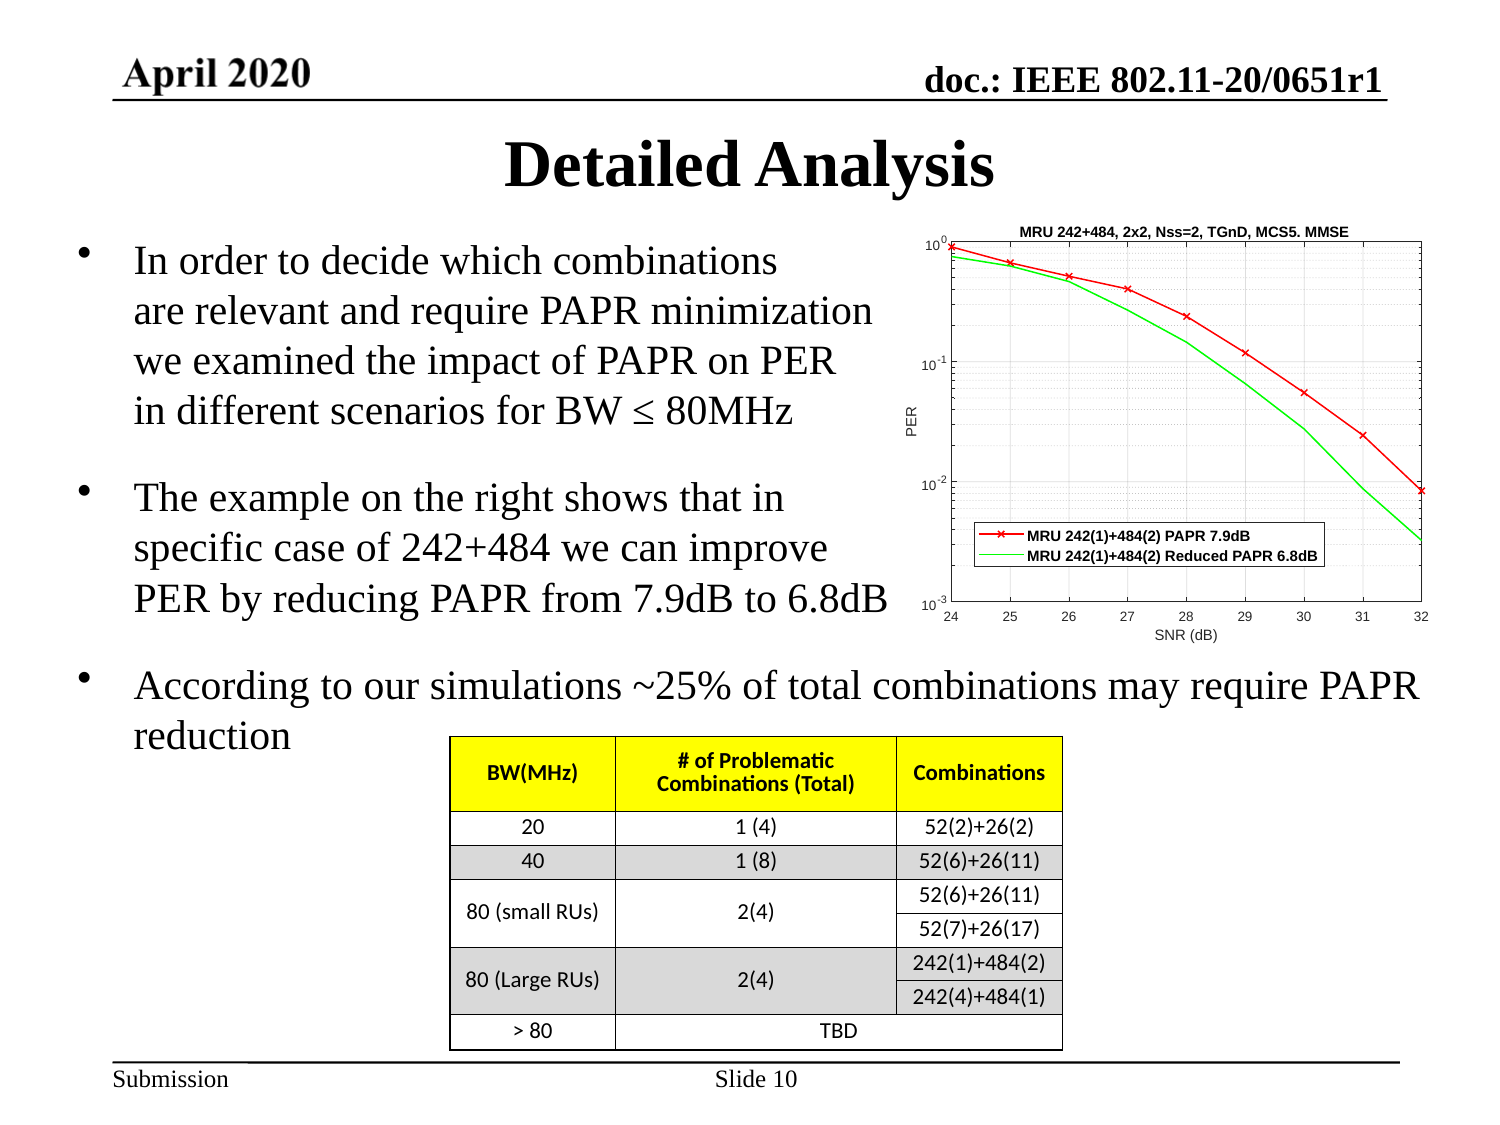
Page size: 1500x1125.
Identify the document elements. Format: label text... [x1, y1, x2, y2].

picture [96, 33, 363, 122]
table_cell 40 [451, 846, 615, 879]
text_box In order to decide which combinations are relevant and require PAPR minimization we examined the impact of PAPR on PER in different scenarios for BW ≤ 80MHz The example on the right shows that in specific case of 242+484 we can improve PER by reducing PAPR from 7.9dB to 6.8dB According to our simulations ~25% of total combinations may require PAPR reduction [62, 224, 1450, 1050]
table_cell 242(4)+484(1) [897, 981, 1062, 1014]
table_cell 80 (small RUs) [451, 880, 615, 947]
table_cell 20 [451, 812, 615, 845]
table_cell 2(4) [616, 948, 896, 1014]
table_cell 1 (4) [616, 812, 896, 845]
table_cell 52(6)+26(11) [897, 846, 1062, 879]
table_cell 242(1)+484(2) [897, 948, 1062, 980]
title Detailed Analysis [112, 112, 1388, 224]
slide_number Slide 10 [712, 1061, 800, 1093]
table_cell > 80 [451, 1015, 615, 1049]
table_cell 52(6)+26(11) [897, 880, 1062, 913]
table_cell 80 (Large RUs) [451, 948, 615, 1014]
table_cell 52(2)+26(2) [897, 812, 1062, 845]
table_header # of Problematic Combinations (Total) [616, 737, 896, 811]
picture [849, 205, 1482, 681]
table_cell TBD [616, 1015, 1062, 1049]
table_cell 2(4) [616, 880, 896, 947]
table_cell 52(7)+26(17) [897, 914, 1062, 947]
table_cell 1 (8) [616, 846, 896, 879]
table_header Combinations [897, 737, 1062, 811]
table_header BW(MHz) [451, 737, 615, 811]
